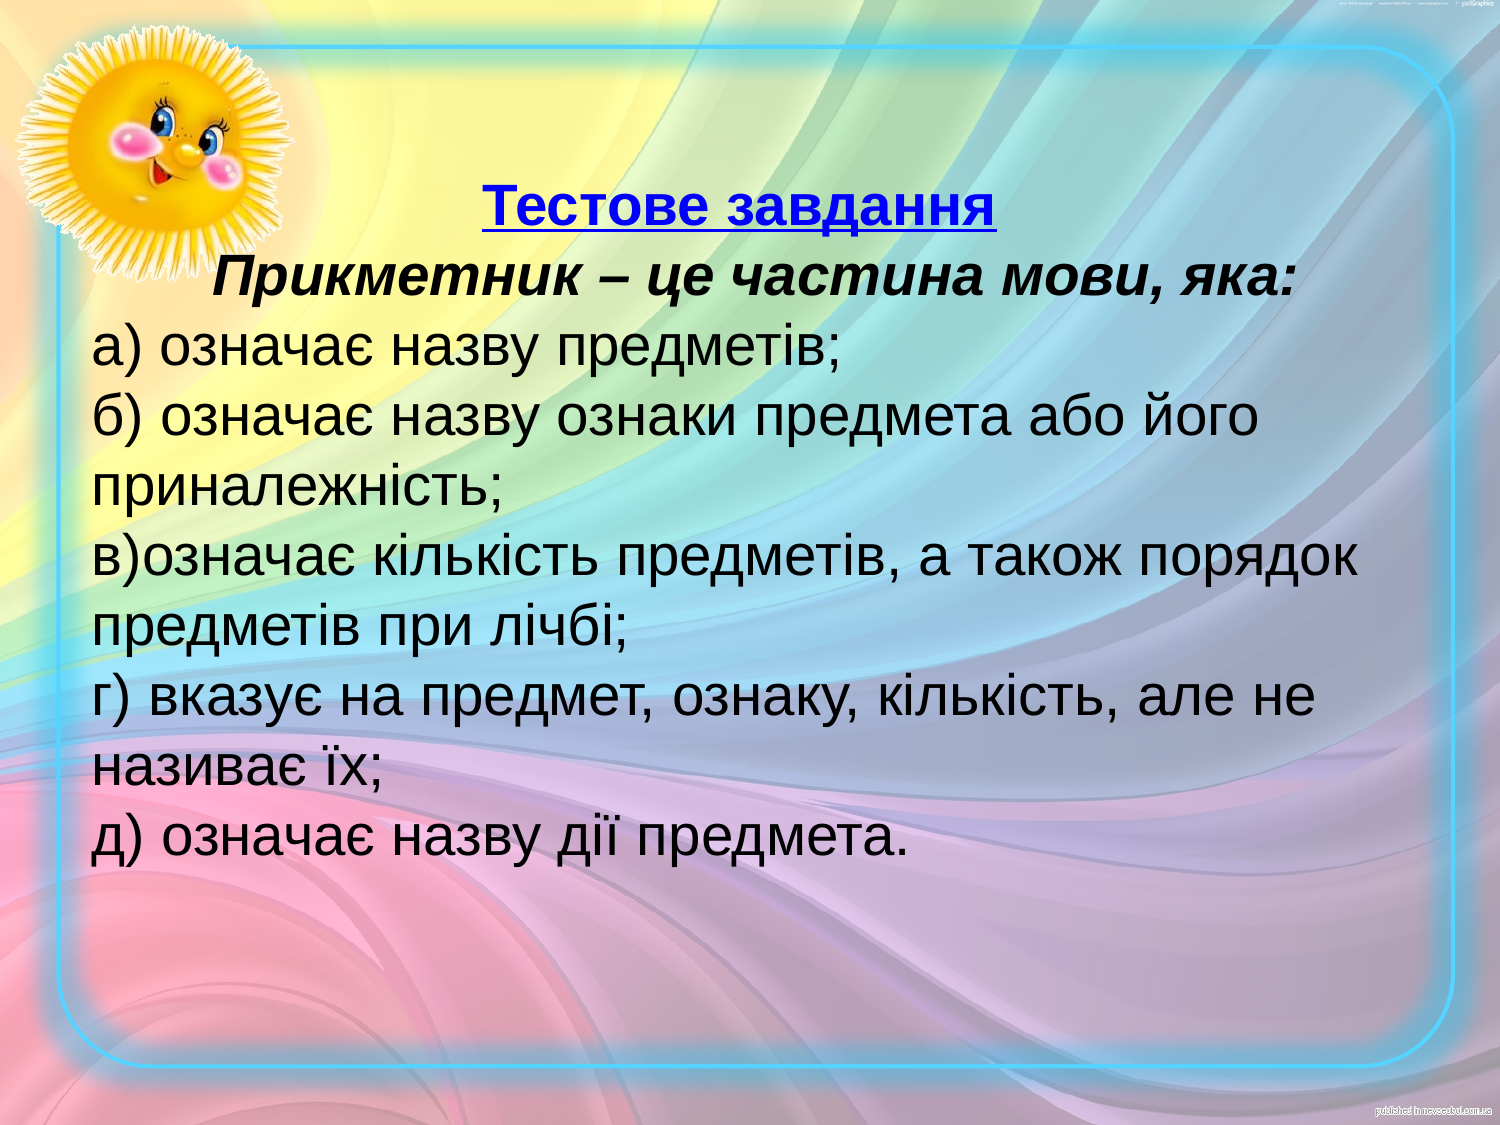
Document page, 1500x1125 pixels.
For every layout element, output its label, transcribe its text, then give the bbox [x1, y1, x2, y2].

picture [11, 11, 340, 340]
text_box Тестове завдання Прикметник – це частина мови, яка: а) означає назву предметів; б) означає назву ознаки предмета або його приналежність; в)означає кількість предметів, а також порядок предметів при лічбі; г) вказує на предмет, ознаку, кількість, але не називає їх; д) означає назву дії предмета. [76, 159, 1436, 875]
